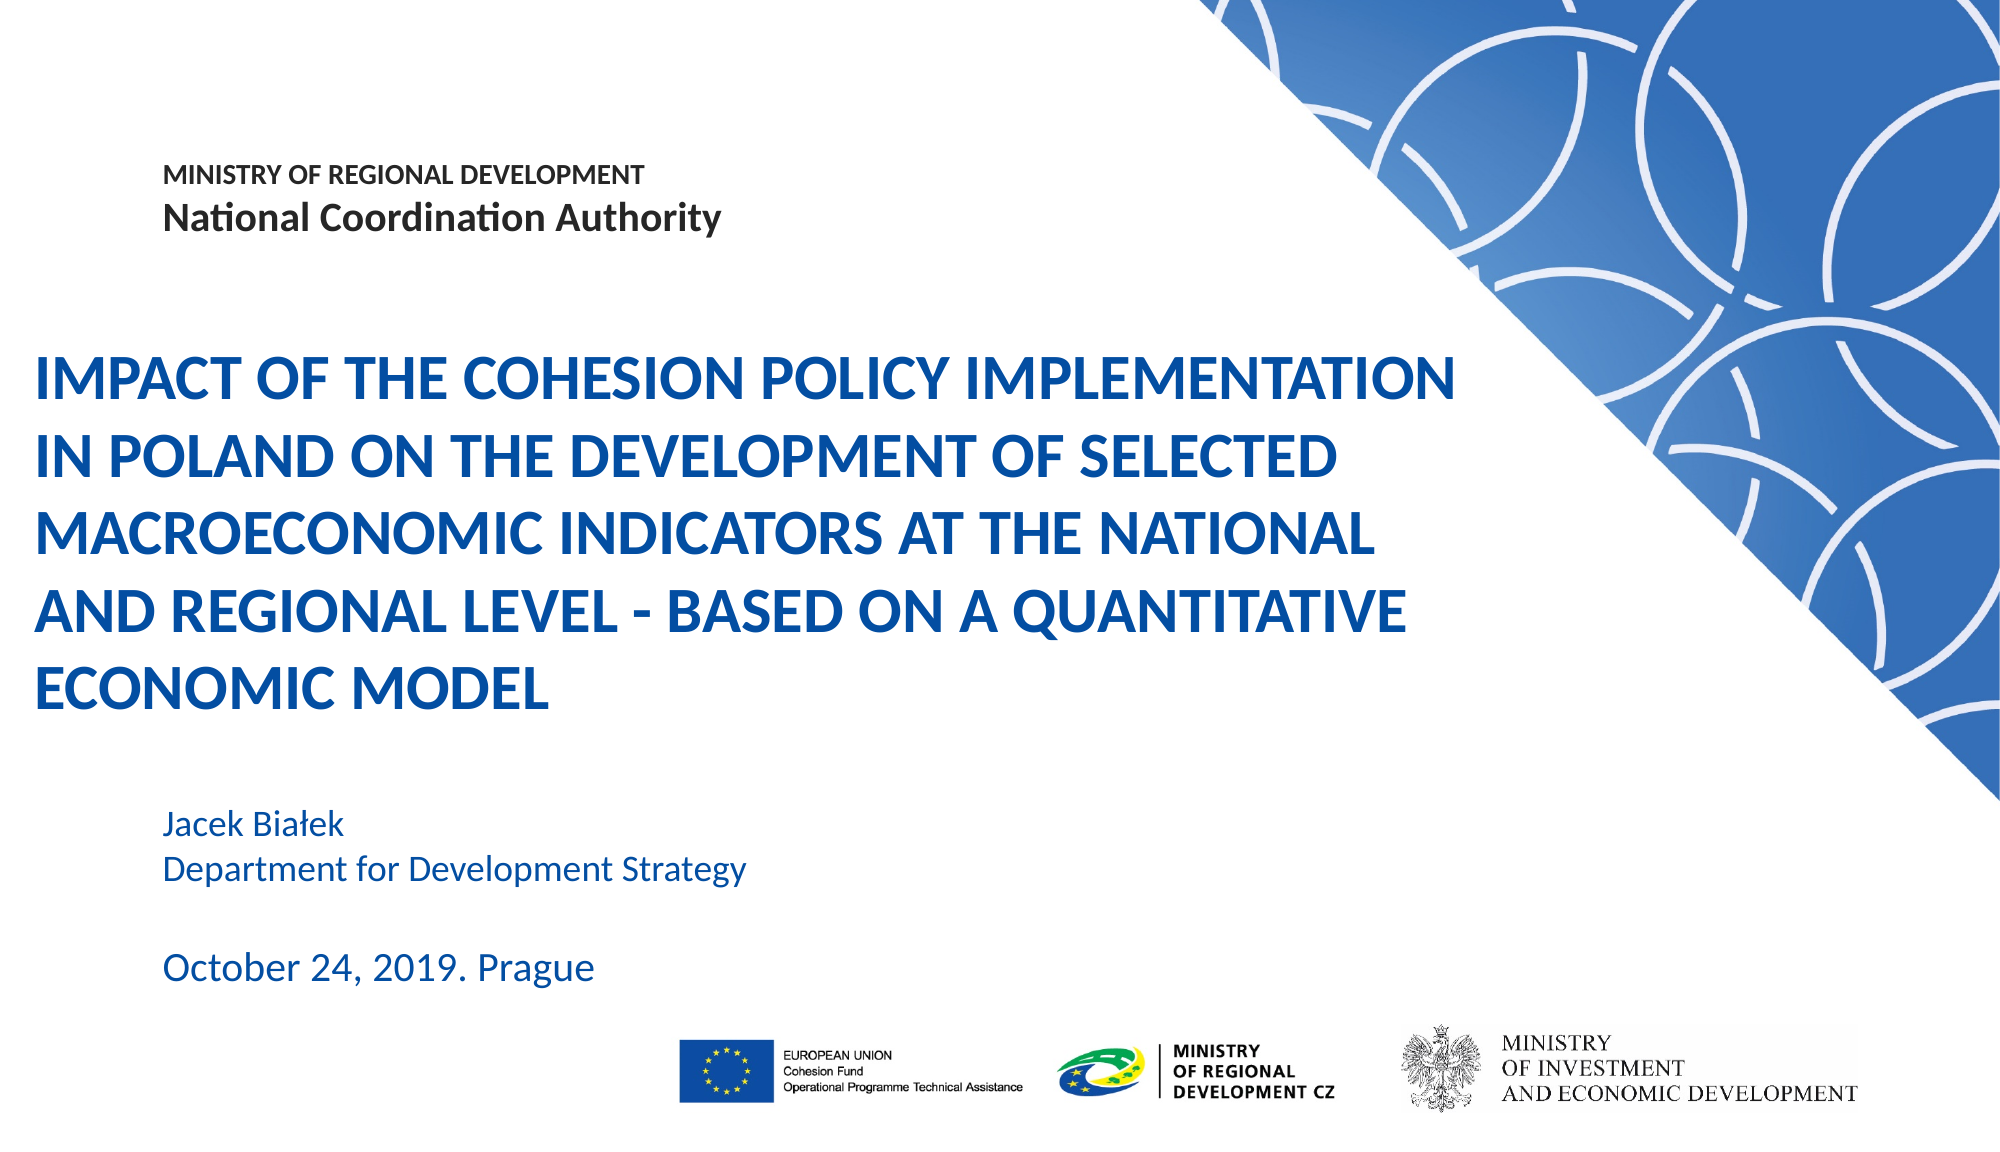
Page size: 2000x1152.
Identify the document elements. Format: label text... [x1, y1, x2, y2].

title IMPACT OF THE COHESION POLICY IMPLEMENTATION IN POLAND ON THE DEVELOPMENT OF SELECTED MACROECONOMIC INDICATORS AT THE NATIONAL AND REGIONAL LEVEL - BASED ON A QUANTITATIVE ECONOMIC MODEL [19, 351, 1820, 706]
subtitle Jacek Białek Department for Development Strategy [147, 788, 1548, 895]
list October 24, 2019. Prague [147, 930, 904, 990]
picture [0, 0, 2000, 1152]
